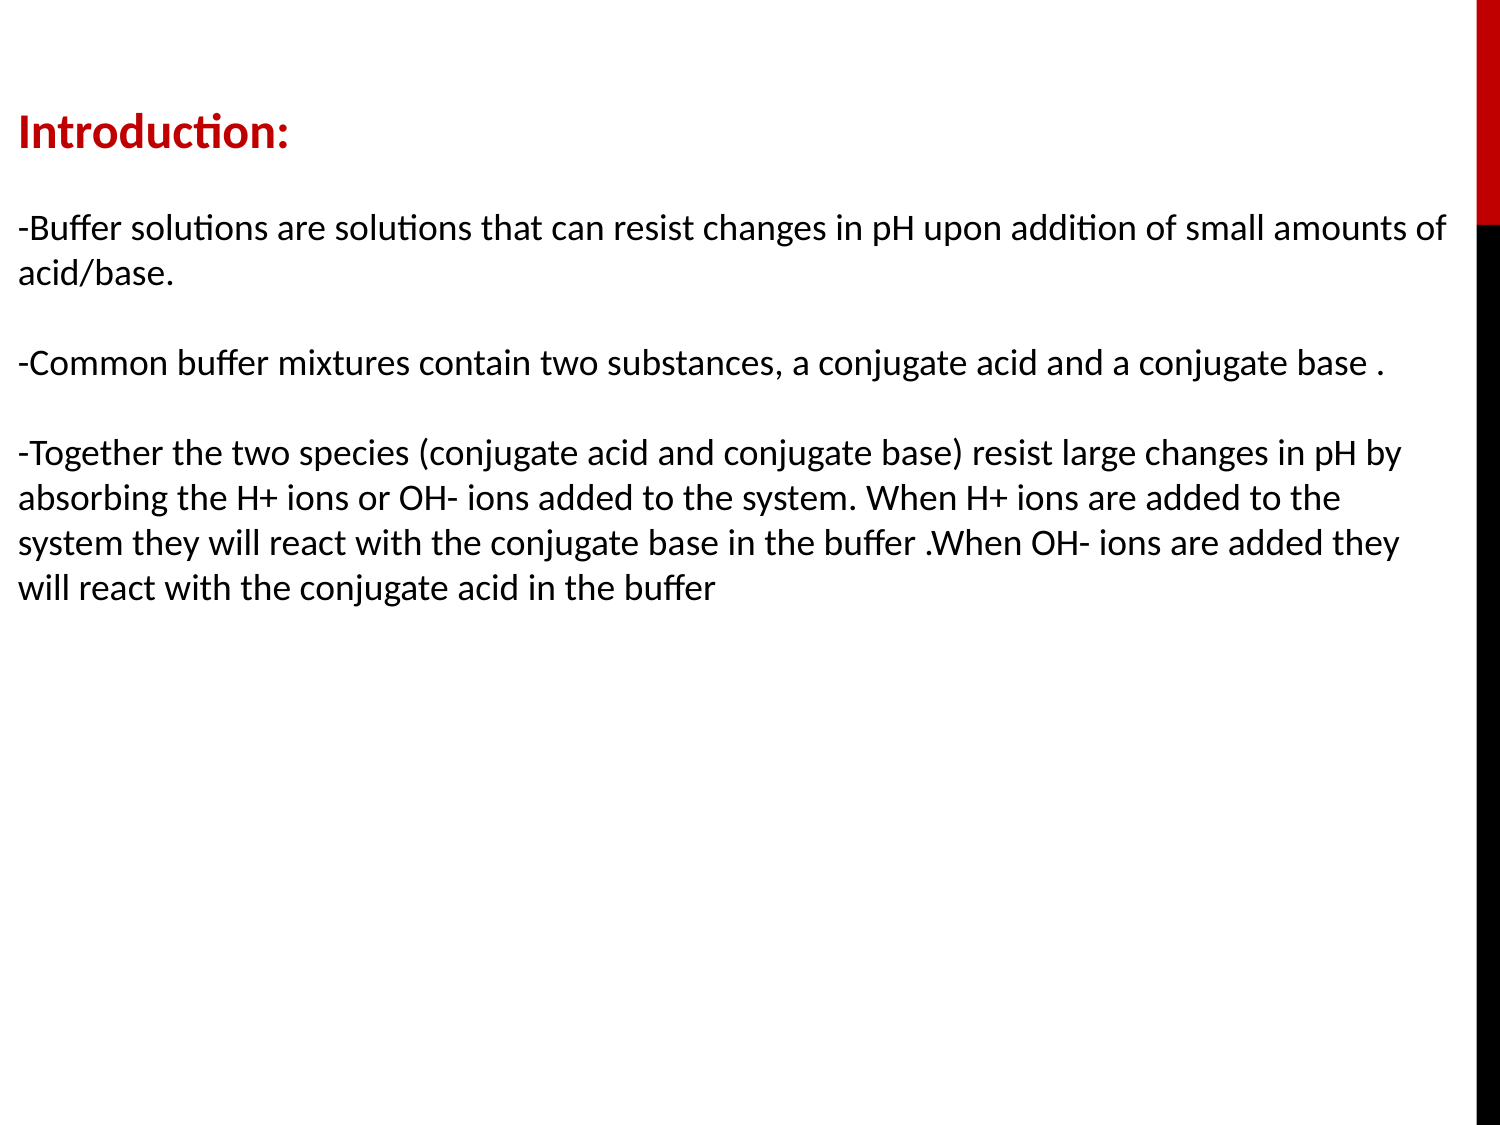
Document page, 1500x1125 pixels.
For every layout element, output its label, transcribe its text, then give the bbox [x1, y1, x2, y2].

text_box Introduction: -Buffer solutions are solutions that can resist changes in pH upon addition of small amounts of acid/base. -Common buffer mixtures contain two substances, a conjugate acid and a conjugate base . -Together the two species (conjugate acid and conjugate base) resist large changes in pH by absorbing the H+ ions or OH- ions added to the system. When H+ ions are added to the system they will react with the conjugate base in the buffer .When OH- ions are added they will react with the conjugate acid in the buffer [3, 45, 1471, 616]
